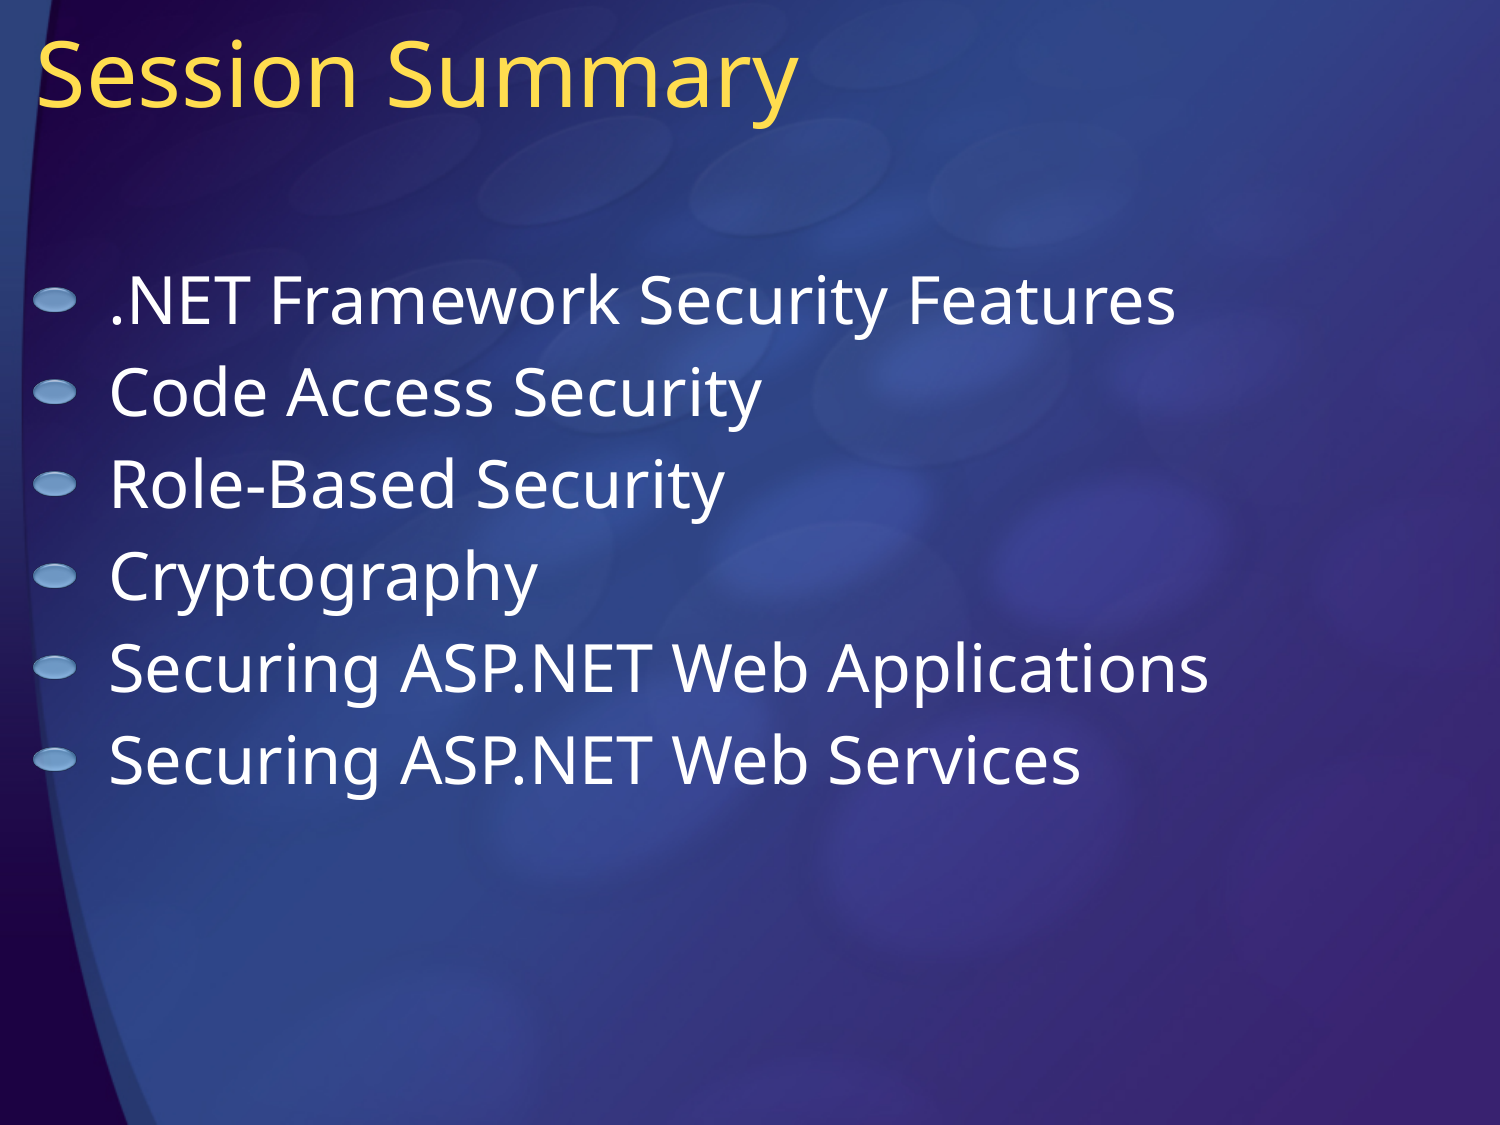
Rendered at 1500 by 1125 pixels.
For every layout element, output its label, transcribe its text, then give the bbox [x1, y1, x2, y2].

title Session Summary [20, 20, 1477, 136]
list .NET Framework Security Features Code Access Security Role-Based Security Cryptography Securing ASP.NET Web Applications Securing ASP.NET Web Services [17, 259, 1481, 827]
picture [0, 0, 1500, 1125]
